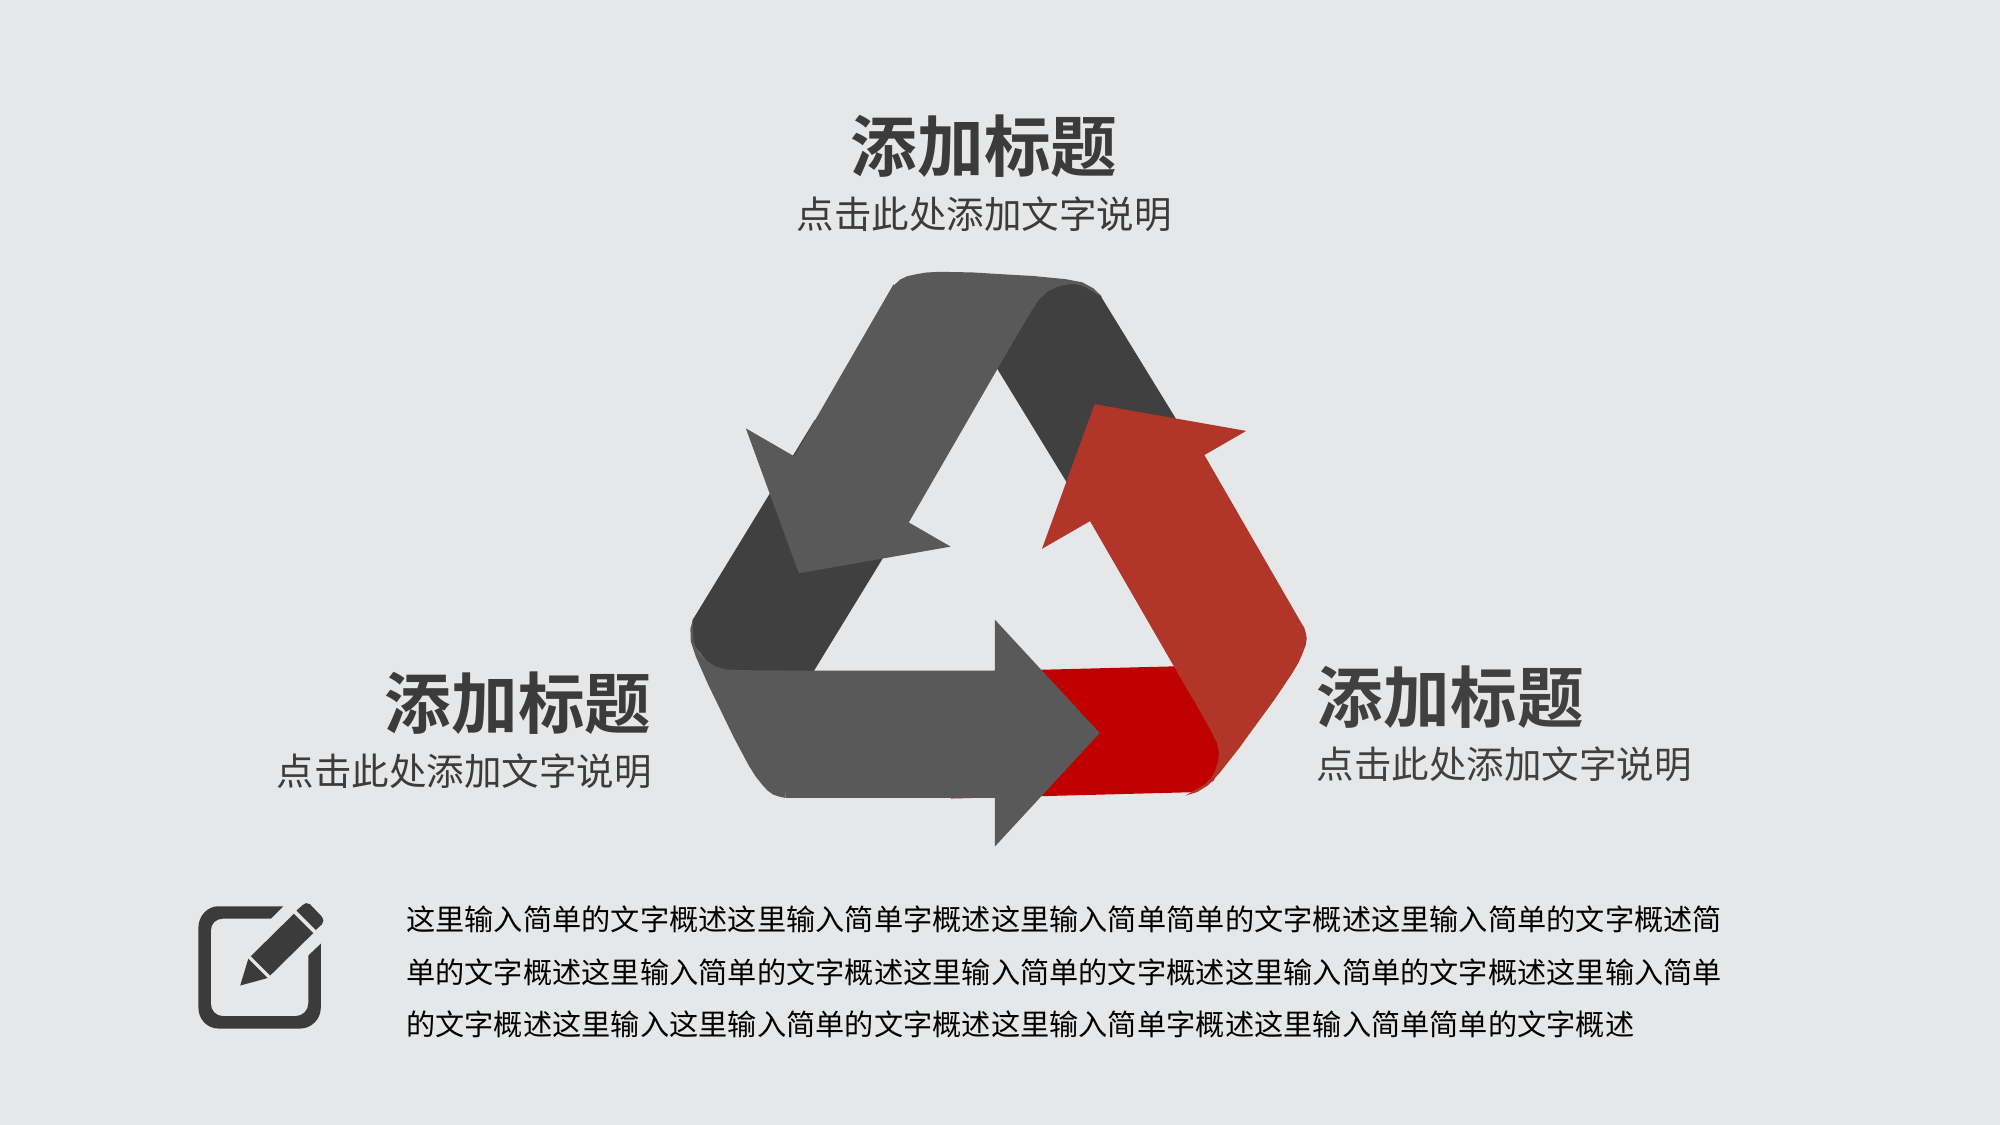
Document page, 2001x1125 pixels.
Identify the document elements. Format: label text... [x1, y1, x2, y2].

text_box [1091, 292, 1163, 397]
text_box 点击此处添加文字说明 [774, 193, 1194, 244]
text_box 添加标题 [774, 97, 1194, 193]
text_box [694, 580, 870, 617]
text_box 点击此处添加文字说明 [1302, 743, 1722, 794]
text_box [690, 617, 1100, 847]
text_box 点击此处添加文字说明 [247, 750, 667, 801]
text_box 添加标题 [1339, 648, 1722, 743]
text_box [1001, 397, 1339, 758]
text_box [1100, 758, 1218, 795]
text_box [198, 906, 321, 1029]
text_box [296, 903, 324, 930]
text_box 添加标题 [247, 654, 667, 750]
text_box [705, 240, 1091, 580]
text_box 这里输入简单的文字概述这里输入简单字概述这里输入简单简单的文字概述这里输入简单的文字概述简单的文字概述这里输入简单的文字概述这里输入简单的文字概述这里输入简单的文字概述这里输入简单的文字概述这里输入这里输入简单的文字概述这里输入简单字概述这里输入简单简单的文字概述 [391, 876, 1750, 1049]
